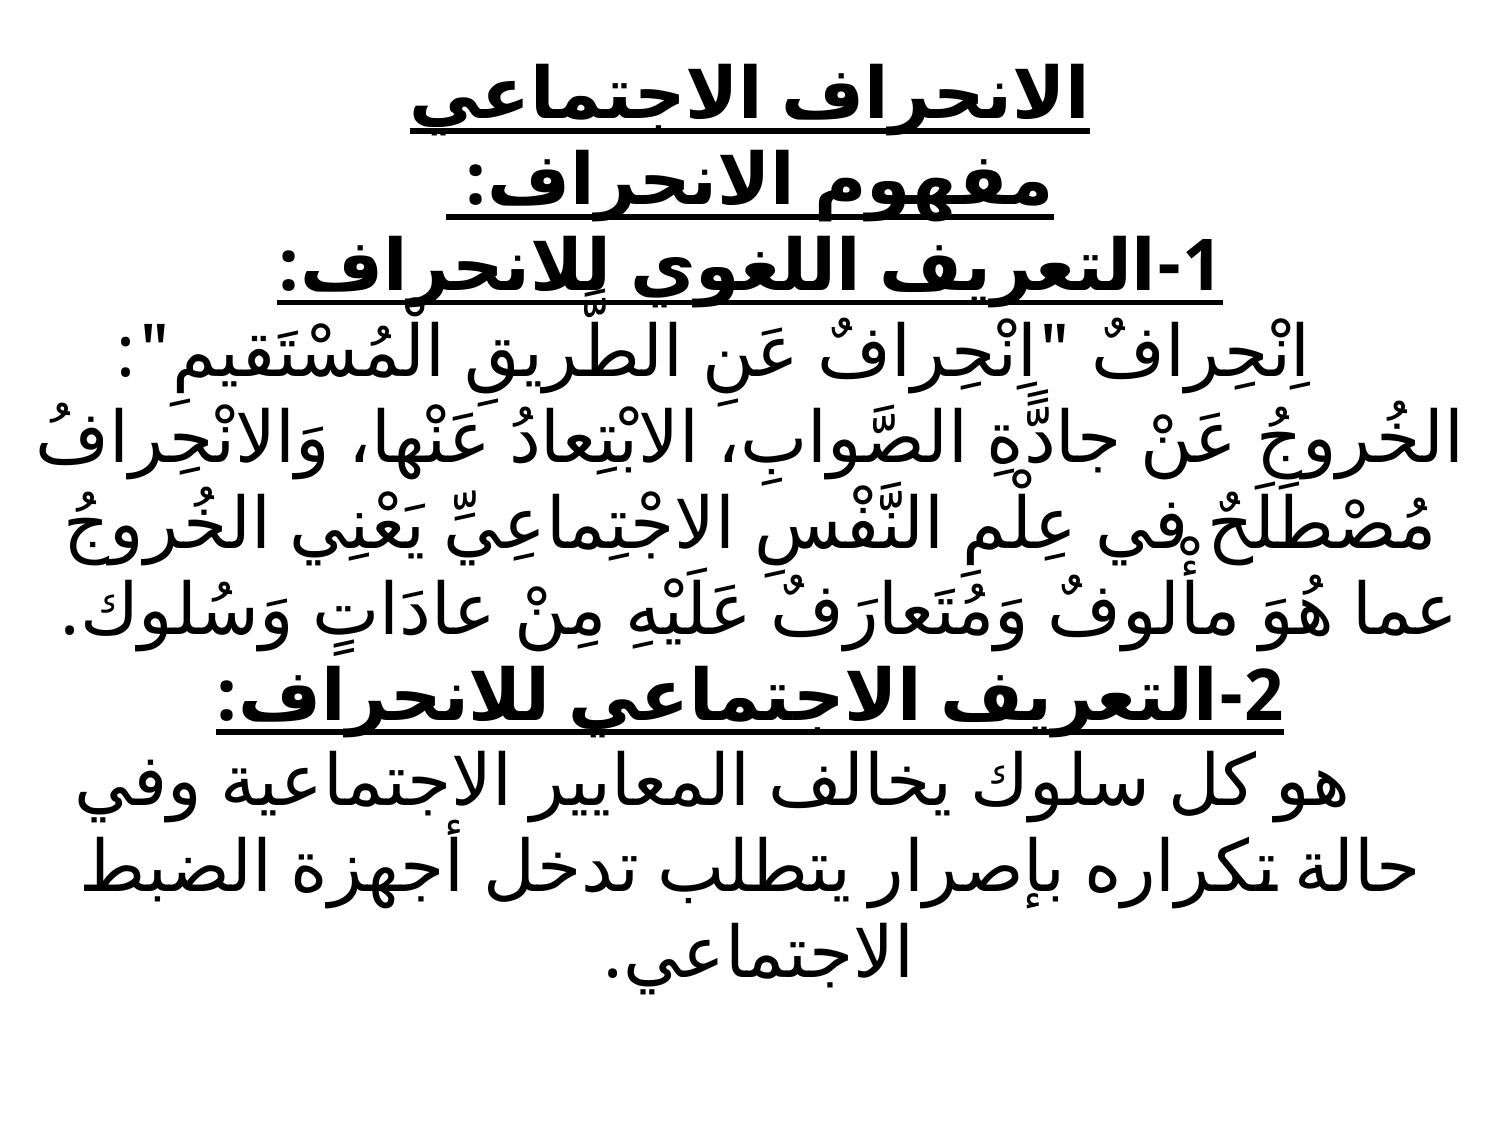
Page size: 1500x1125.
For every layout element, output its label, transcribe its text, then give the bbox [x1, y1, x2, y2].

title الانحراف الاجتماعي مفهوم الانحراف: 1-التعريف اللغوي للانحراف: اِنْحِرافٌ "اِنْحِرافٌ عَنِ الطَّريقِ الْمُسْتَقيمِ": الخُروجُ عَنْ جادًّةِ الصَّوابِ، الابْتِعادُ عَنْها، وَالانْحِرافُ مُصْطَلَحٌ في عِلْمِ النَّفْسِ الاجْتِماعِيِّ يَعْنِي الخُروجُ عما هُوَ مأْلوفٌ وَمُتَعارَفٌ عَلَيْهِ مِنْ عادَاتٍ وَسُلوك. 2-التعريف الاجتماعي للانحراف: هو كل سلوك يخالف المعايير الاجتماعية وفي حالة تكراره بإصرار يتطلب تدخل أجهزة الضبط الاجتماعي. [0, 0, 1500, 1125]
